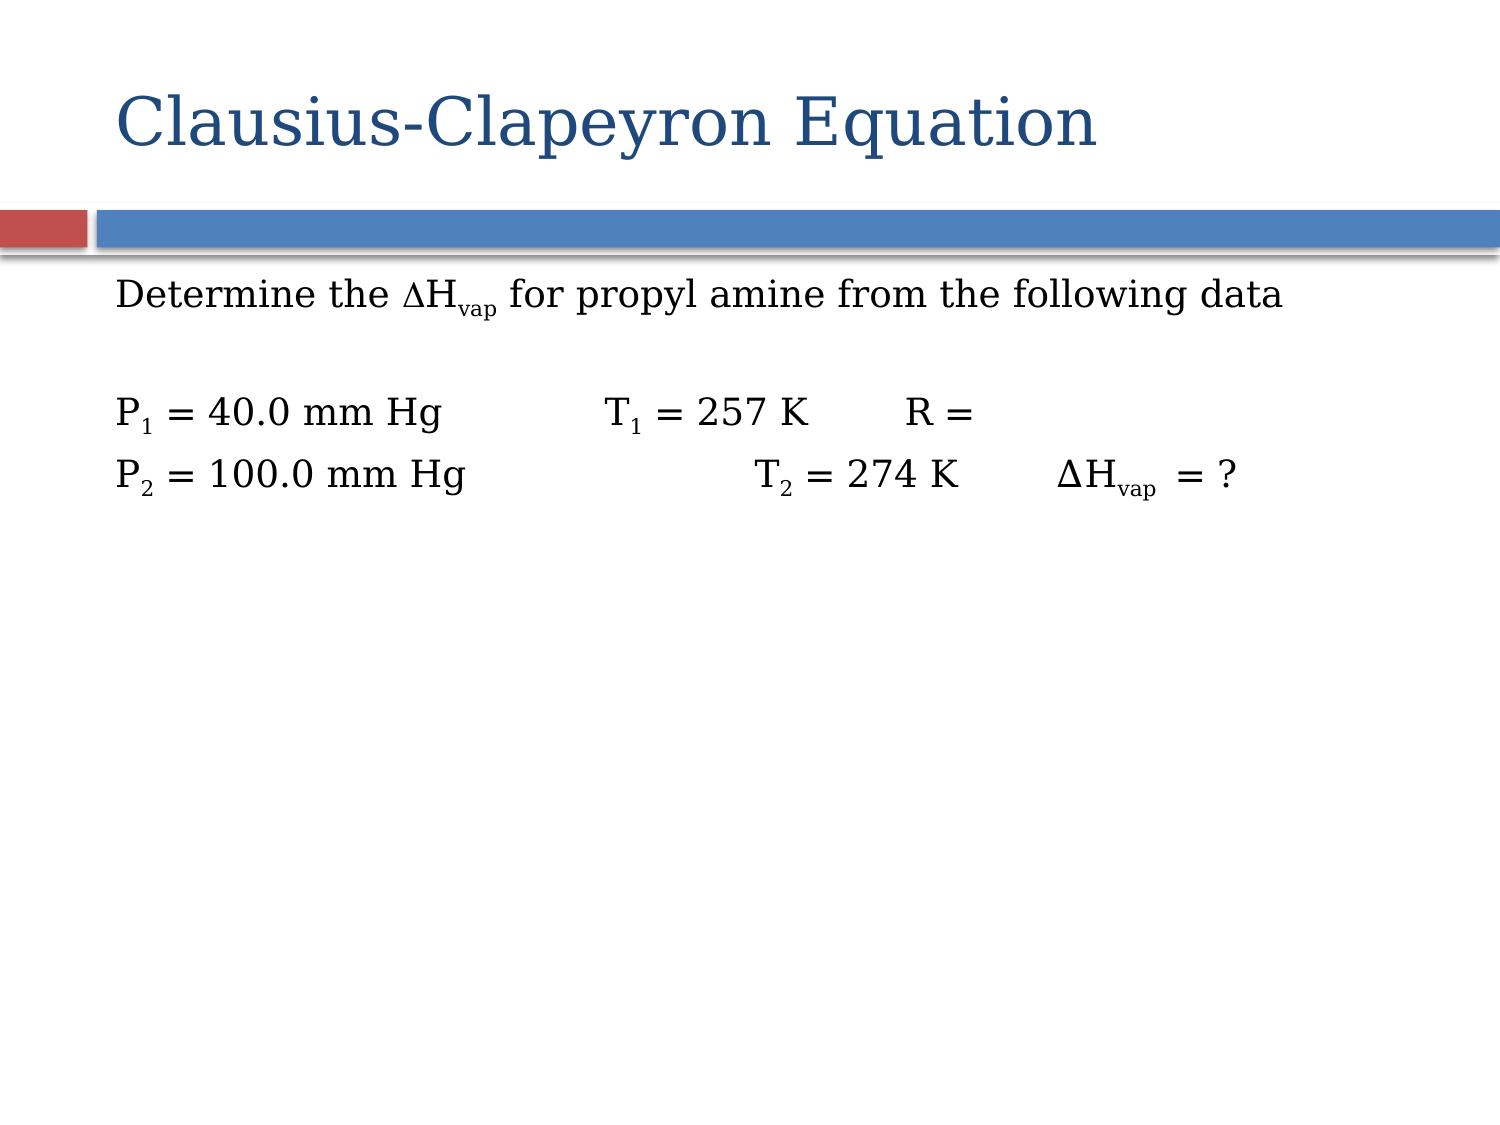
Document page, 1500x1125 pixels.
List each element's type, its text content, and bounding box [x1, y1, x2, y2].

title Clausius-Clapeyron Equation [100, 37, 1438, 200]
